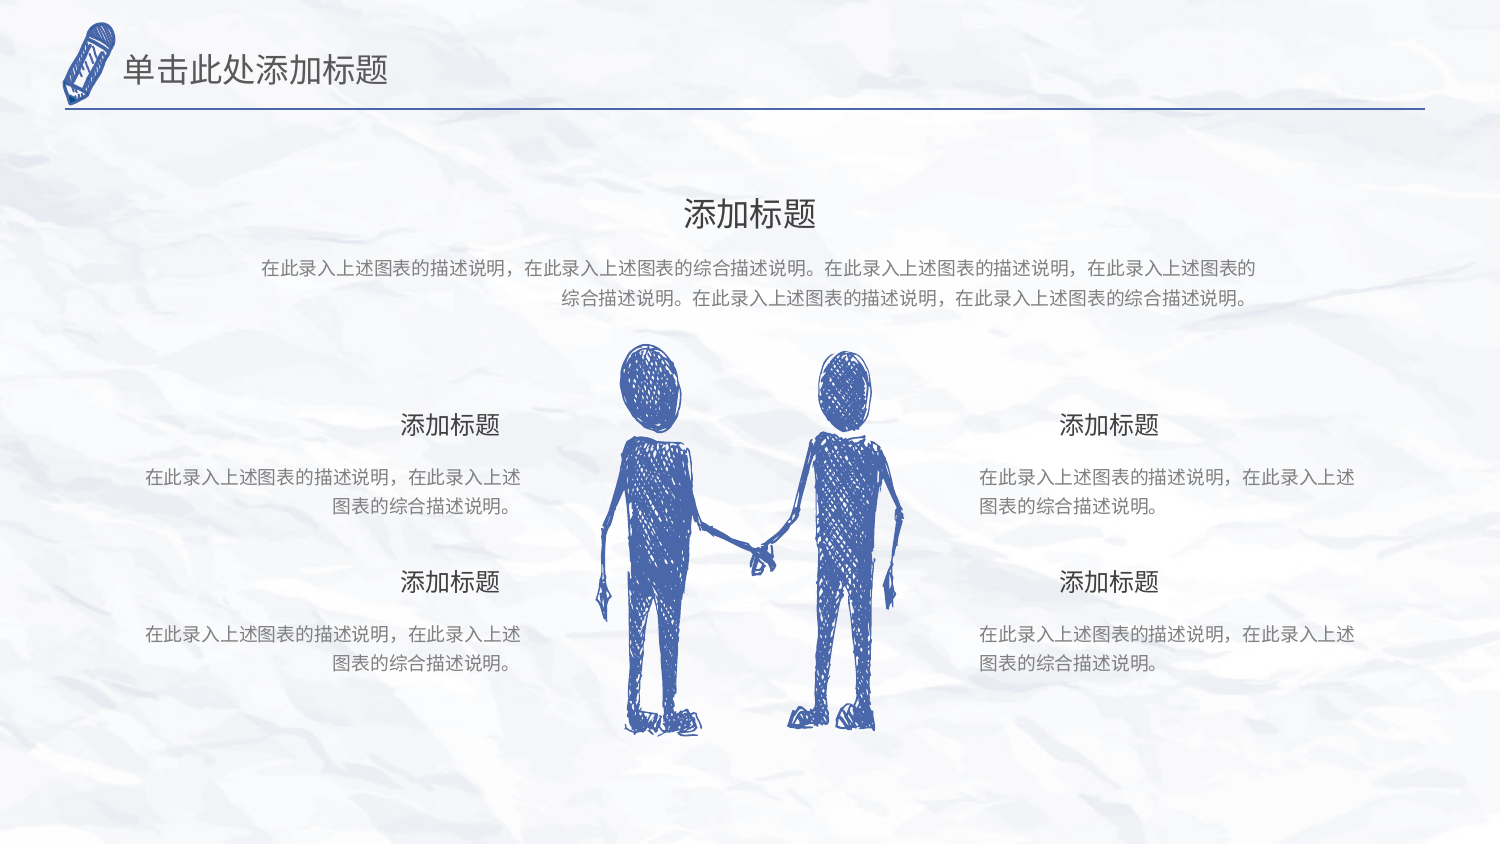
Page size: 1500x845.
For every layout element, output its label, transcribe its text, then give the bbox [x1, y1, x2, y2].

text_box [964, 558, 1374, 681]
text_box 添加标题 [565, 187, 935, 239]
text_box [126, 558, 536, 681]
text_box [126, 402, 536, 524]
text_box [595, 342, 905, 740]
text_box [964, 402, 1374, 524]
text_box 在此录入上述图表的描述说明，在此录入上述图表的综合描述说明。在此录入上述图表的描述说明，在此录入上述图表的综合描述说明。在此录入上述图表的描述说明，在此录入上述图表的综合描述说明。 [233, 244, 1267, 344]
